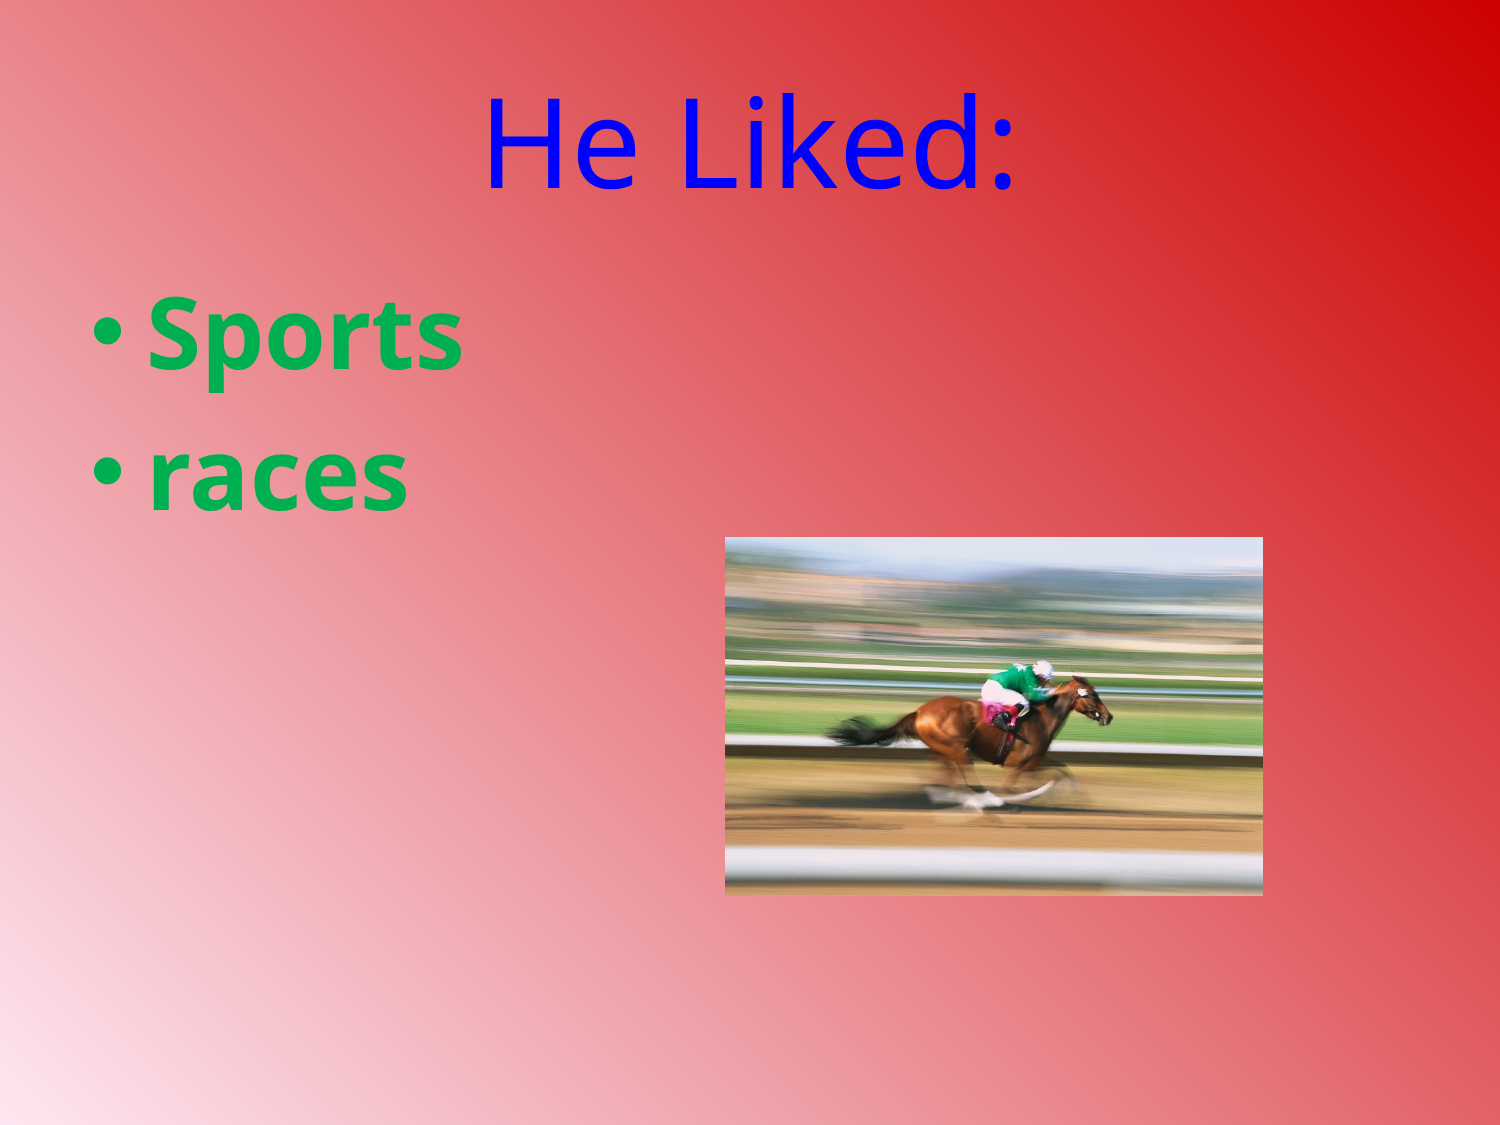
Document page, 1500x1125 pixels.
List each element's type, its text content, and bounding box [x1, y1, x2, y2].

picture [724, 537, 1263, 896]
list Sports races [75, 262, 1425, 1005]
title He Liked: [75, 45, 1425, 233]
